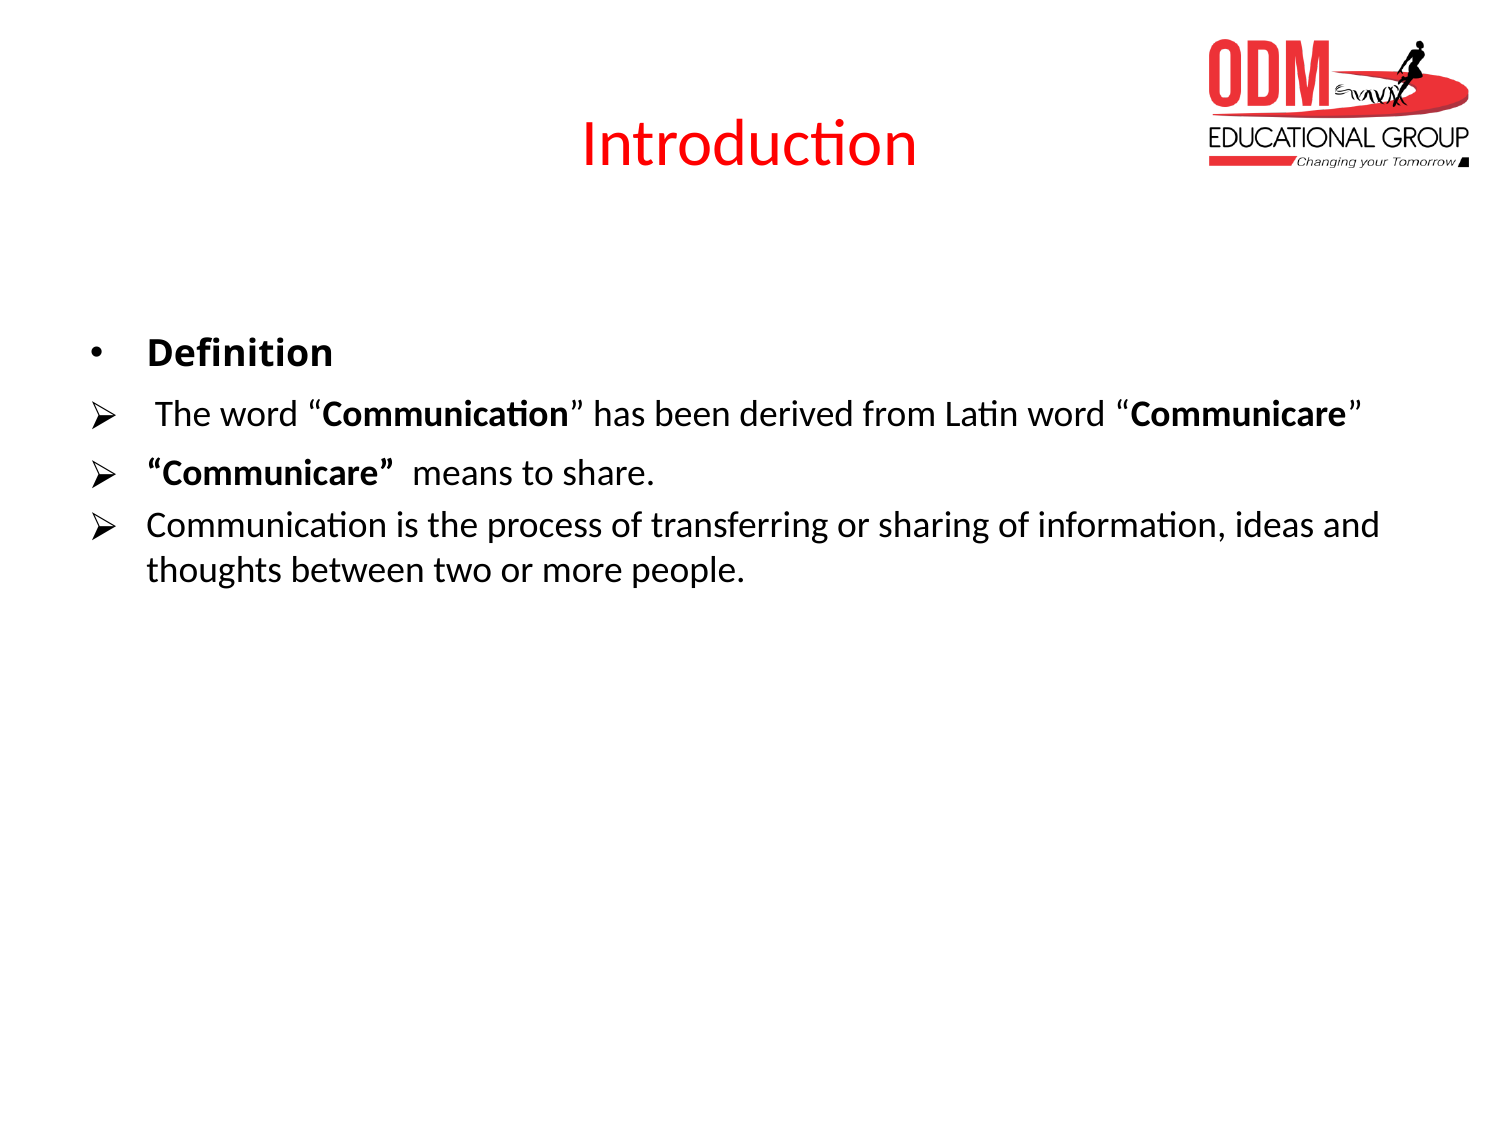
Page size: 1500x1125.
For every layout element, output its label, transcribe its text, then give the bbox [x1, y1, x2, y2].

picture [1209, 38, 1469, 168]
title Introduction [75, 45, 1425, 233]
list Definition The word “Communication” has been derived from Latin word “Communicare” “Communicare” means to share. Communication is the process of transferring or sharing of information, ideas and thoughts between two or more people. [75, 262, 1425, 1005]
